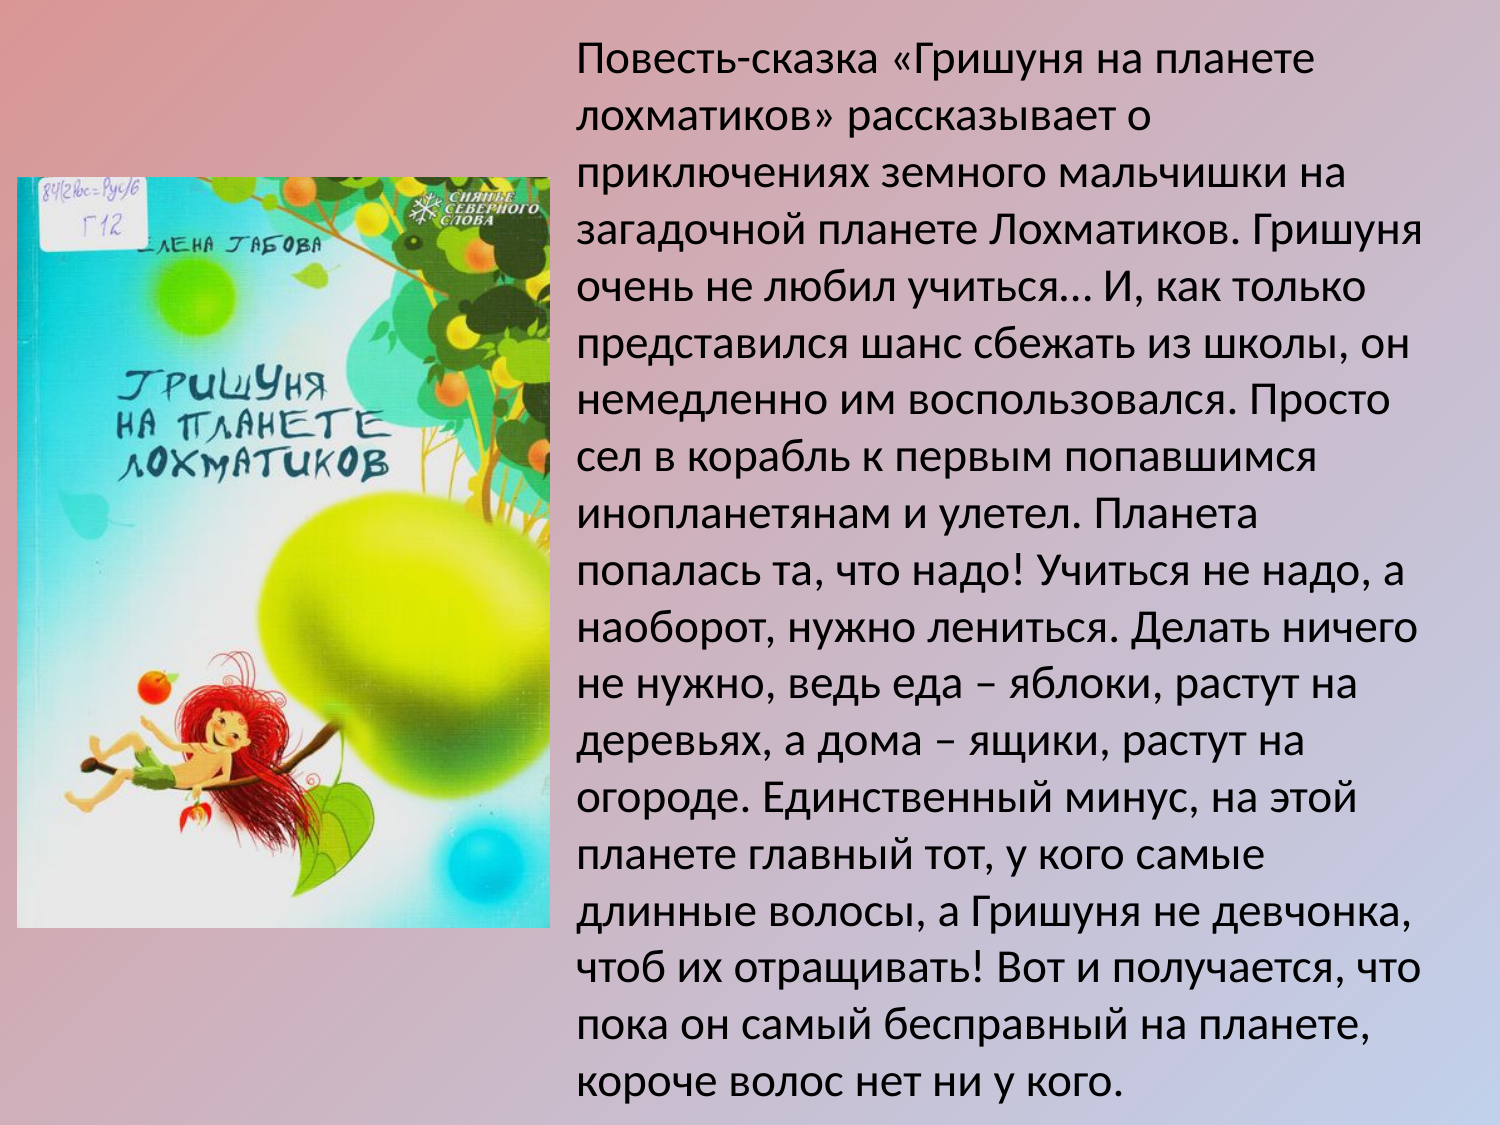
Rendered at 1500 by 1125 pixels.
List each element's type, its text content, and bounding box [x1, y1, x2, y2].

list Повесть-сказка «Гришуня на планете лохматиков» рассказывает о приключениях земного мальчишки на загадочной планете Лохматиков. Гришуня очень не любил учиться… И, как только представился шанс сбежать из школы, он немедленно им воспользовался. Просто сел в корабль к первым попавшимся инопланетянам и улетел. Планета попалась та, что надо! Учиться не надо, а наоборот, нужно лениться. Делать ничего не нужно, ведь еда – яблоки, растут на деревьях, а дома – ящики, растут на огороде. Единственный минус, на этой планете главный тот, у кого самые длинные волосы, а Гришуня не девчонка, чтоб их отращивать! Вот и получается, что пока он самый бесправный на планете, короче волос нет ни у кого. [561, 19, 1471, 1125]
picture [17, 177, 550, 928]
